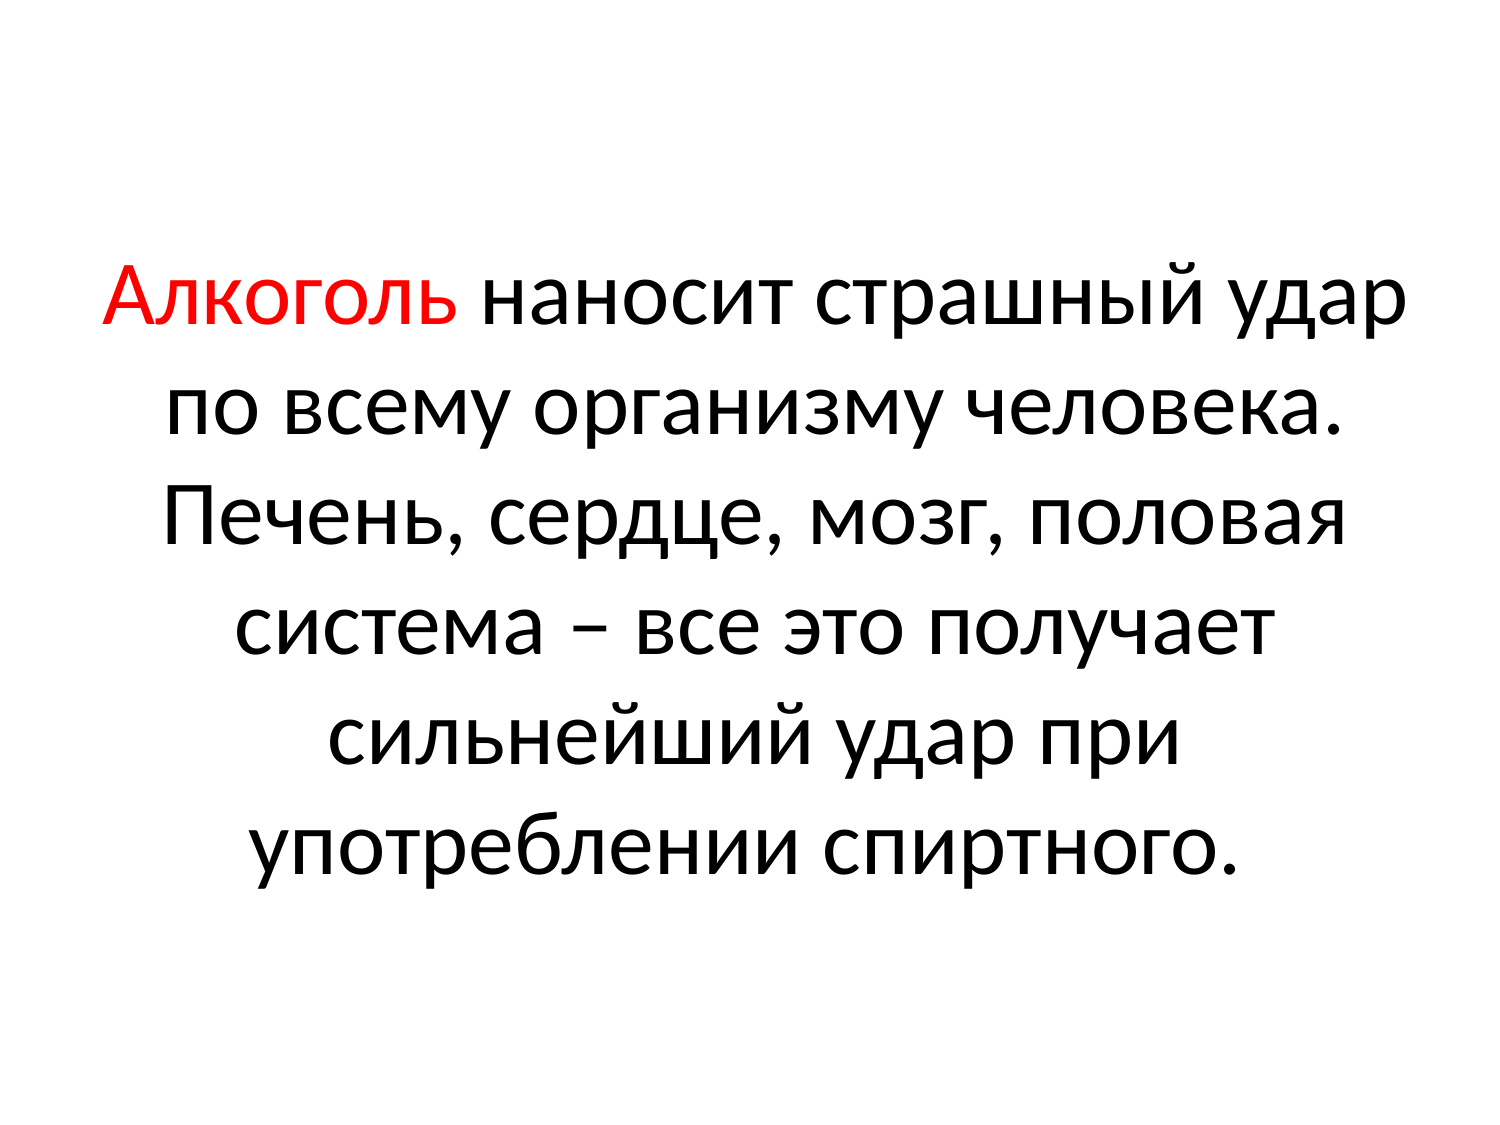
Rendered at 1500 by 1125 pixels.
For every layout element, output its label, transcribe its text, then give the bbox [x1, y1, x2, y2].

title Алкоголь наносит страшный удар по всему организму человека. Печень, сердце, мозг, половая система – все это получает сильнейший удар при употреблении спиртного. [53, 42, 1459, 1083]
